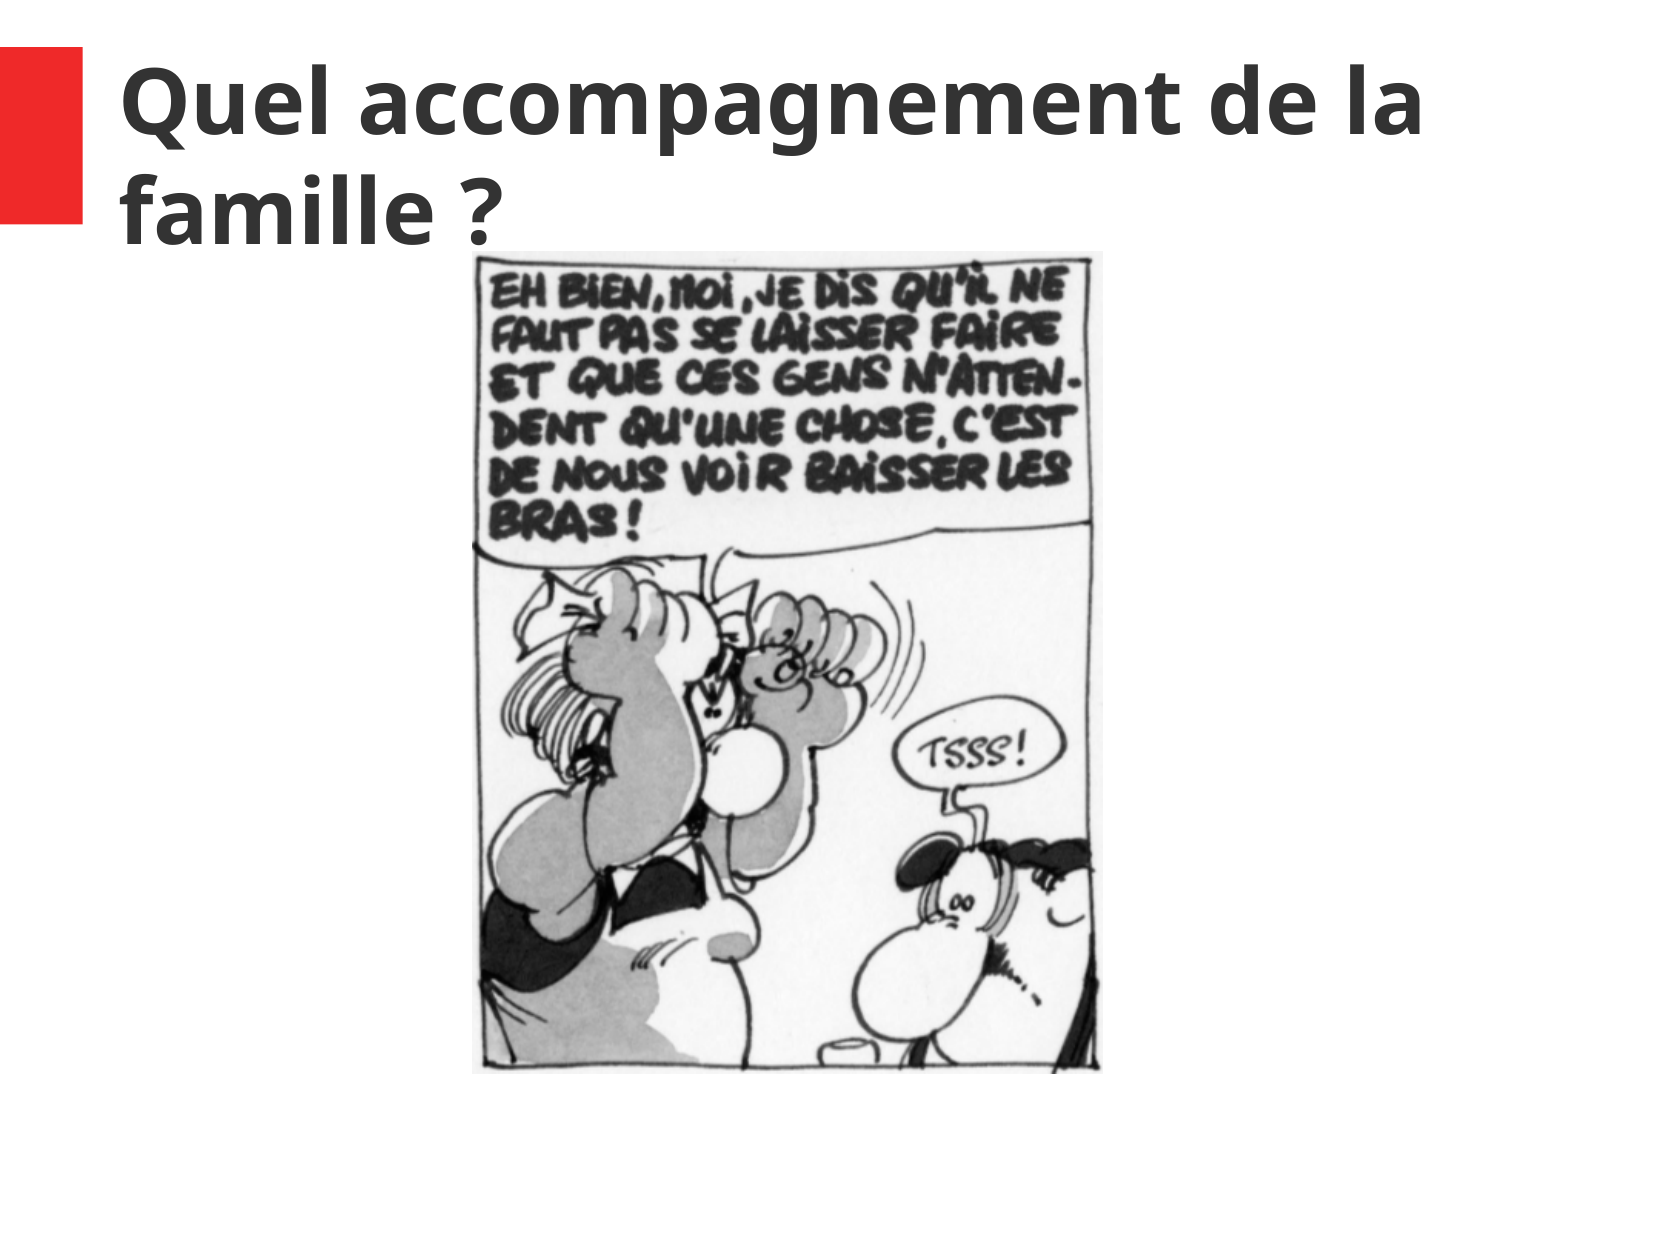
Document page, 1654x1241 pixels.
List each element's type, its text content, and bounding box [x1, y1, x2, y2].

picture [472, 251, 1103, 1074]
text_box Quel accompagnement de la famille ? [118, 27, 1571, 278]
